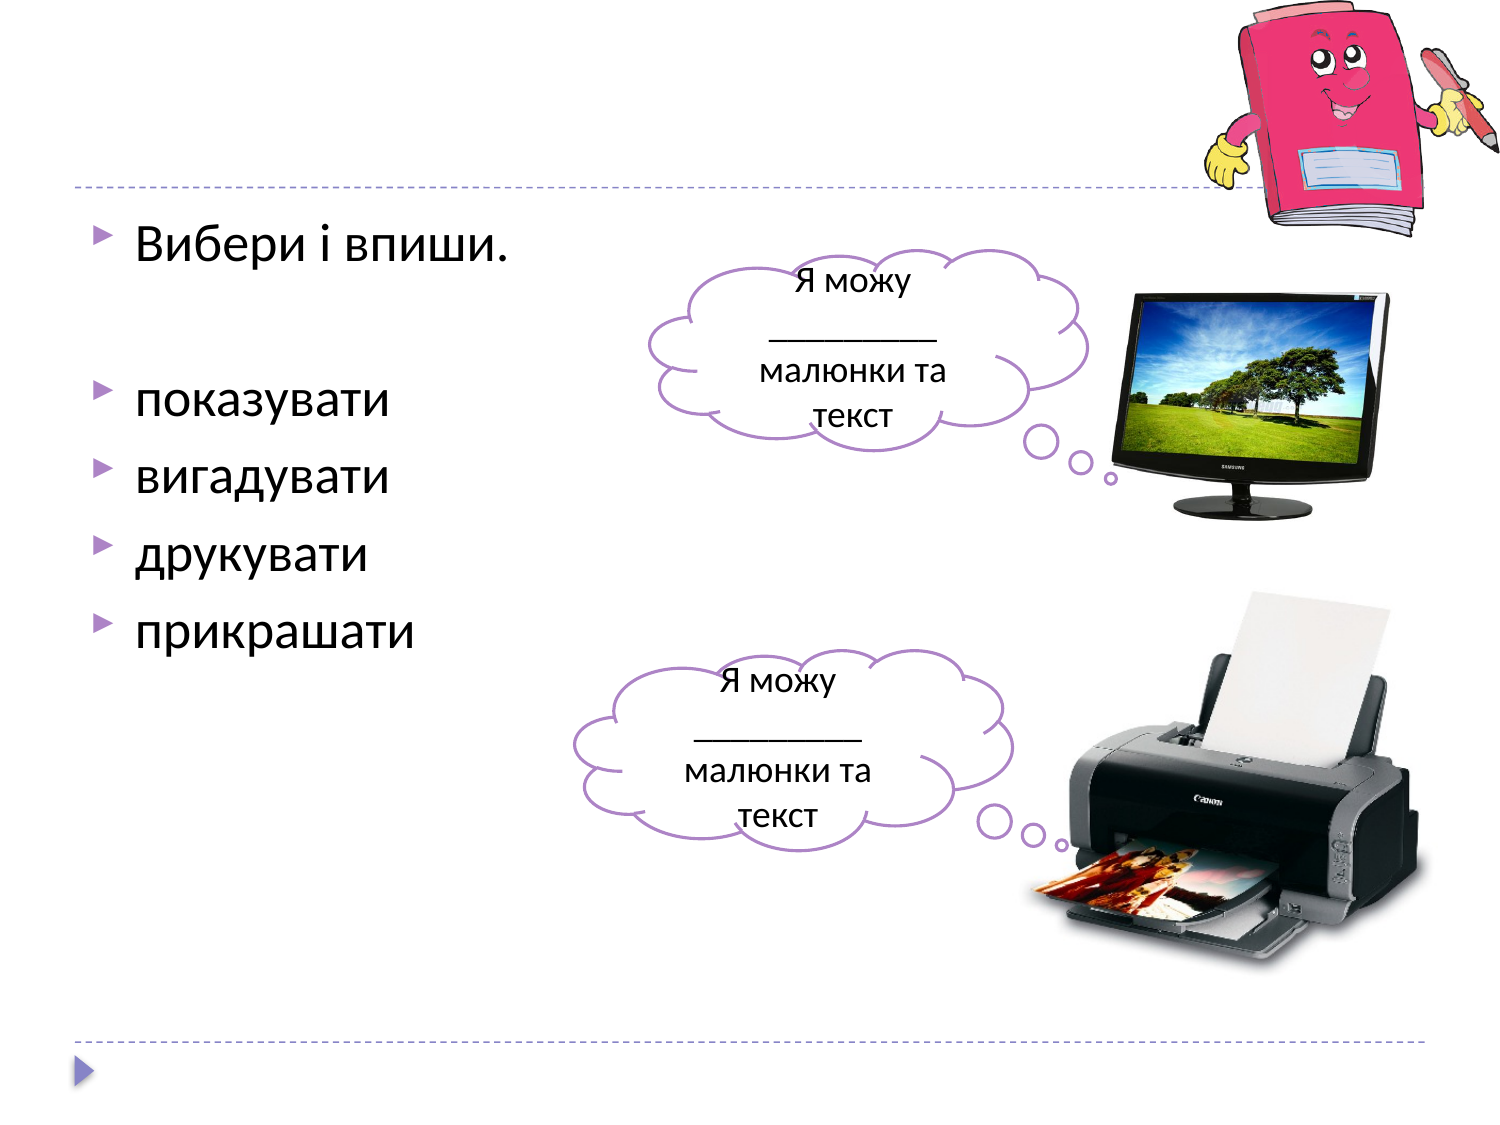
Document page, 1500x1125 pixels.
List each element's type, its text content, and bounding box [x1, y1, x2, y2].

text_box Я можу _________ малюнки та текст [572, 649, 1006, 853]
picture [1012, 587, 1438, 979]
picture [1203, 0, 1500, 238]
text_box Я можу _________ малюнки та текст [1023, 423, 1060, 460]
text_box Я можу _________ малюнки та текст [647, 249, 1068, 453]
list Вибери і впиши. показувати вигадувати друкувати прикрашати [75, 200, 1425, 1010]
picture [1074, 274, 1427, 540]
